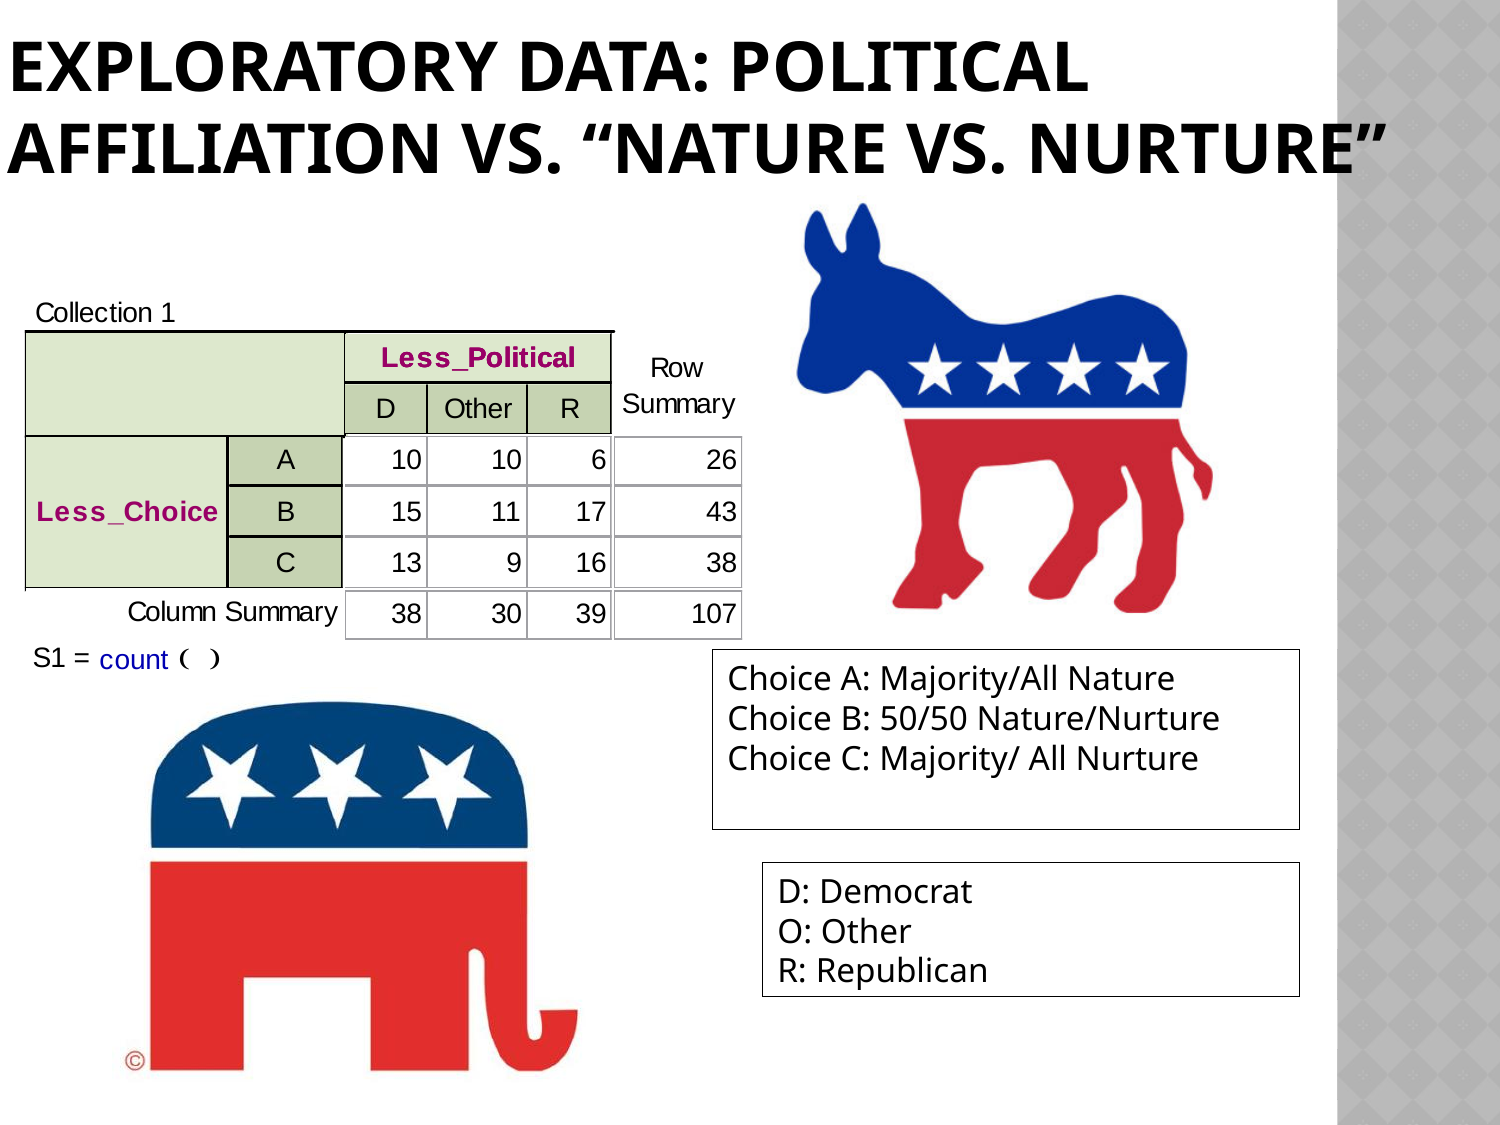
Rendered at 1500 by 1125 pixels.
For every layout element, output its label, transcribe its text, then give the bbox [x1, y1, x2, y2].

title Exploratory Data: political Affiliation vs. “nature vs. Nurture” [0, 0, 1400, 188]
text_box D: Democrat O: Other R: Republican [762, 862, 1300, 997]
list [24, 274, 774, 707]
picture [762, 195, 1238, 620]
picture [111, 687, 587, 1084]
text_box Choice A: Majority/All Nature Choice B: 50/50 Nature/Nurture Choice C: Majority/ All Nurture [712, 649, 1300, 830]
